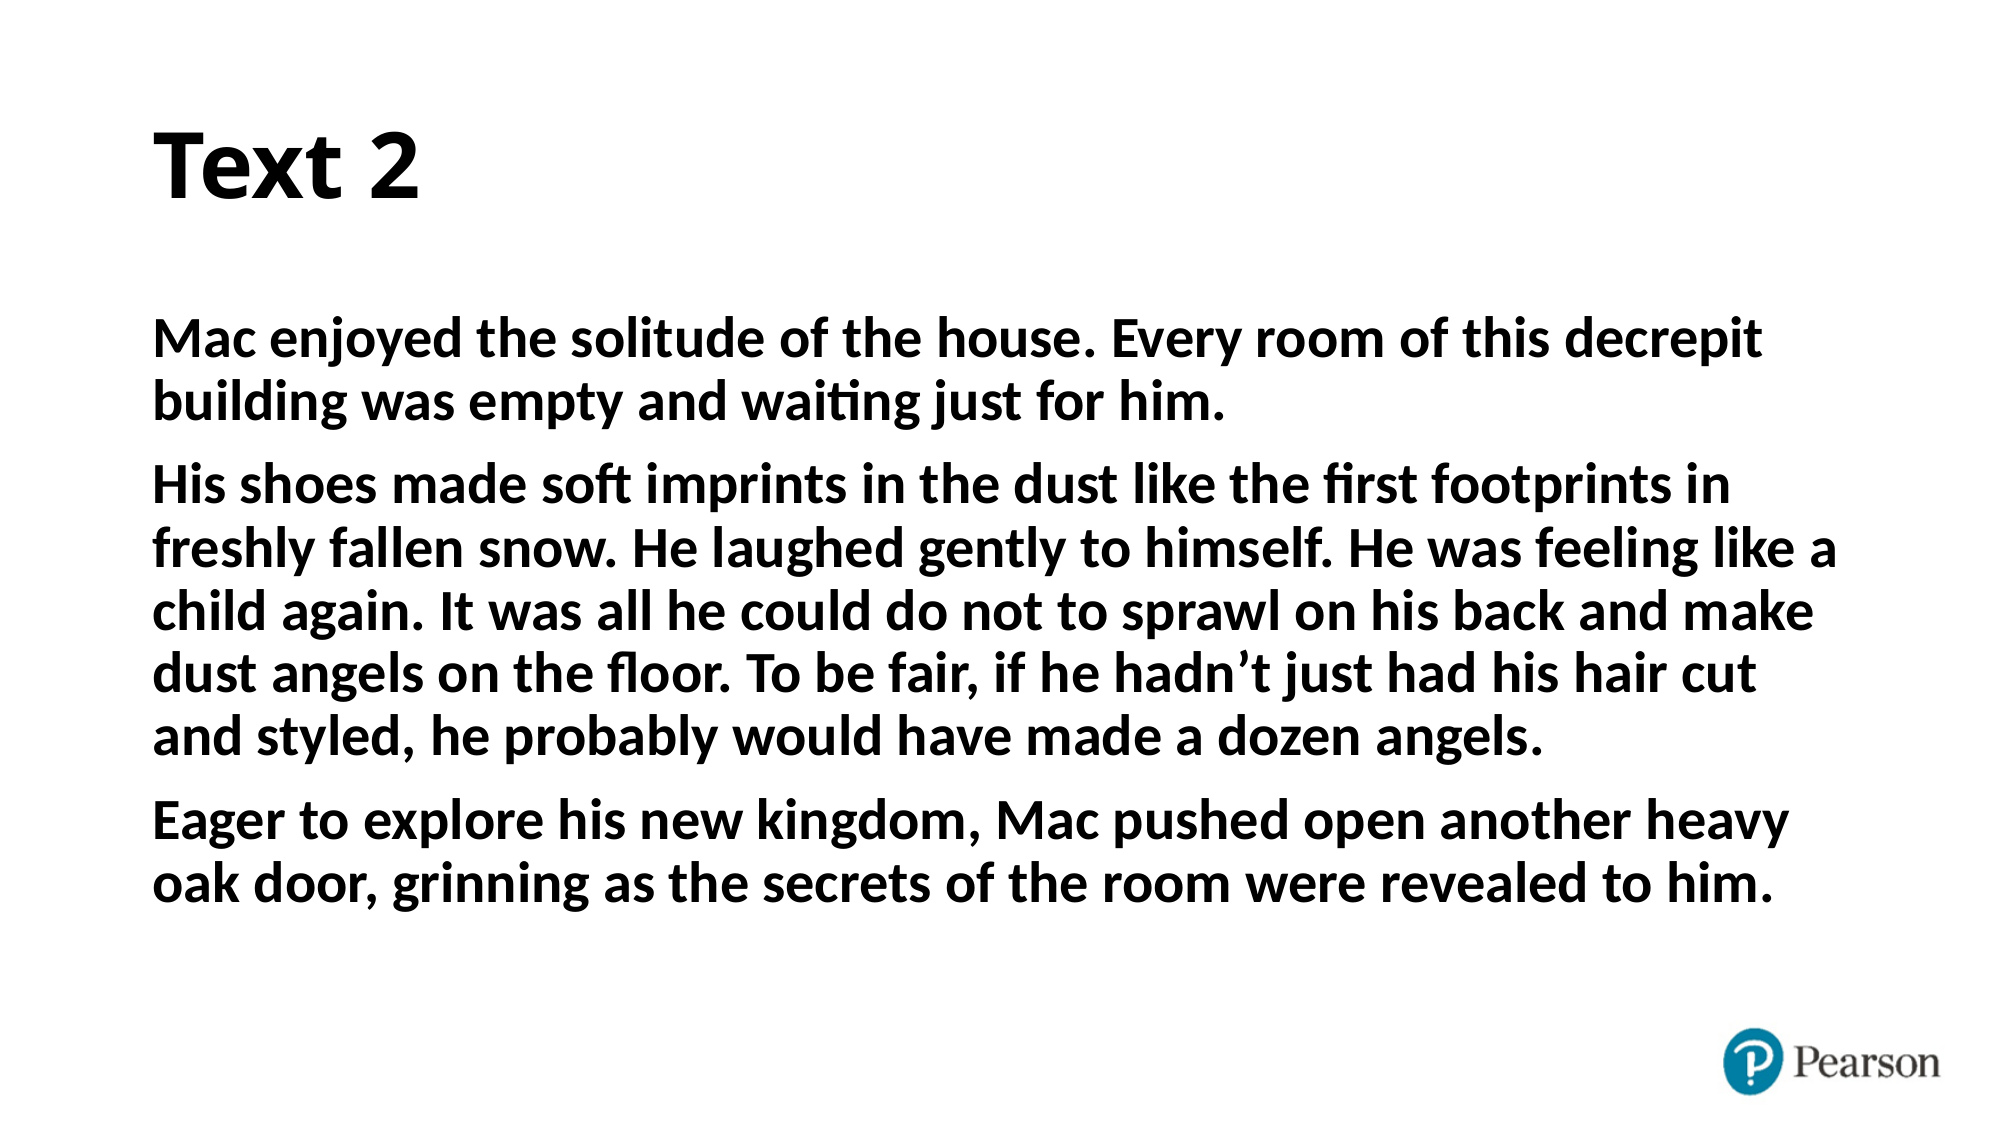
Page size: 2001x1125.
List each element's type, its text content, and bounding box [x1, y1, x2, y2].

picture [1713, 1013, 1951, 1106]
list Mac enjoyed the solitude of the house. Every room of this decrepit building was empty and waiting just for him. His shoes made soft imprints in the dust like the first footprints in freshly fallen snow. He laughed gently to himself. He was feeling like a child again. It was all he could do not to sprawl on his back and make dust angels on the floor. To be fair, if he hadn’t just had his hair cut and styled, he probably would have made a dozen angels. Eager to explore his new kingdom, Mac pushed open another heavy oak door, grinning as the secrets of the room were revealed to him. [137, 299, 1863, 1014]
title Text 2 [137, 59, 1863, 278]
